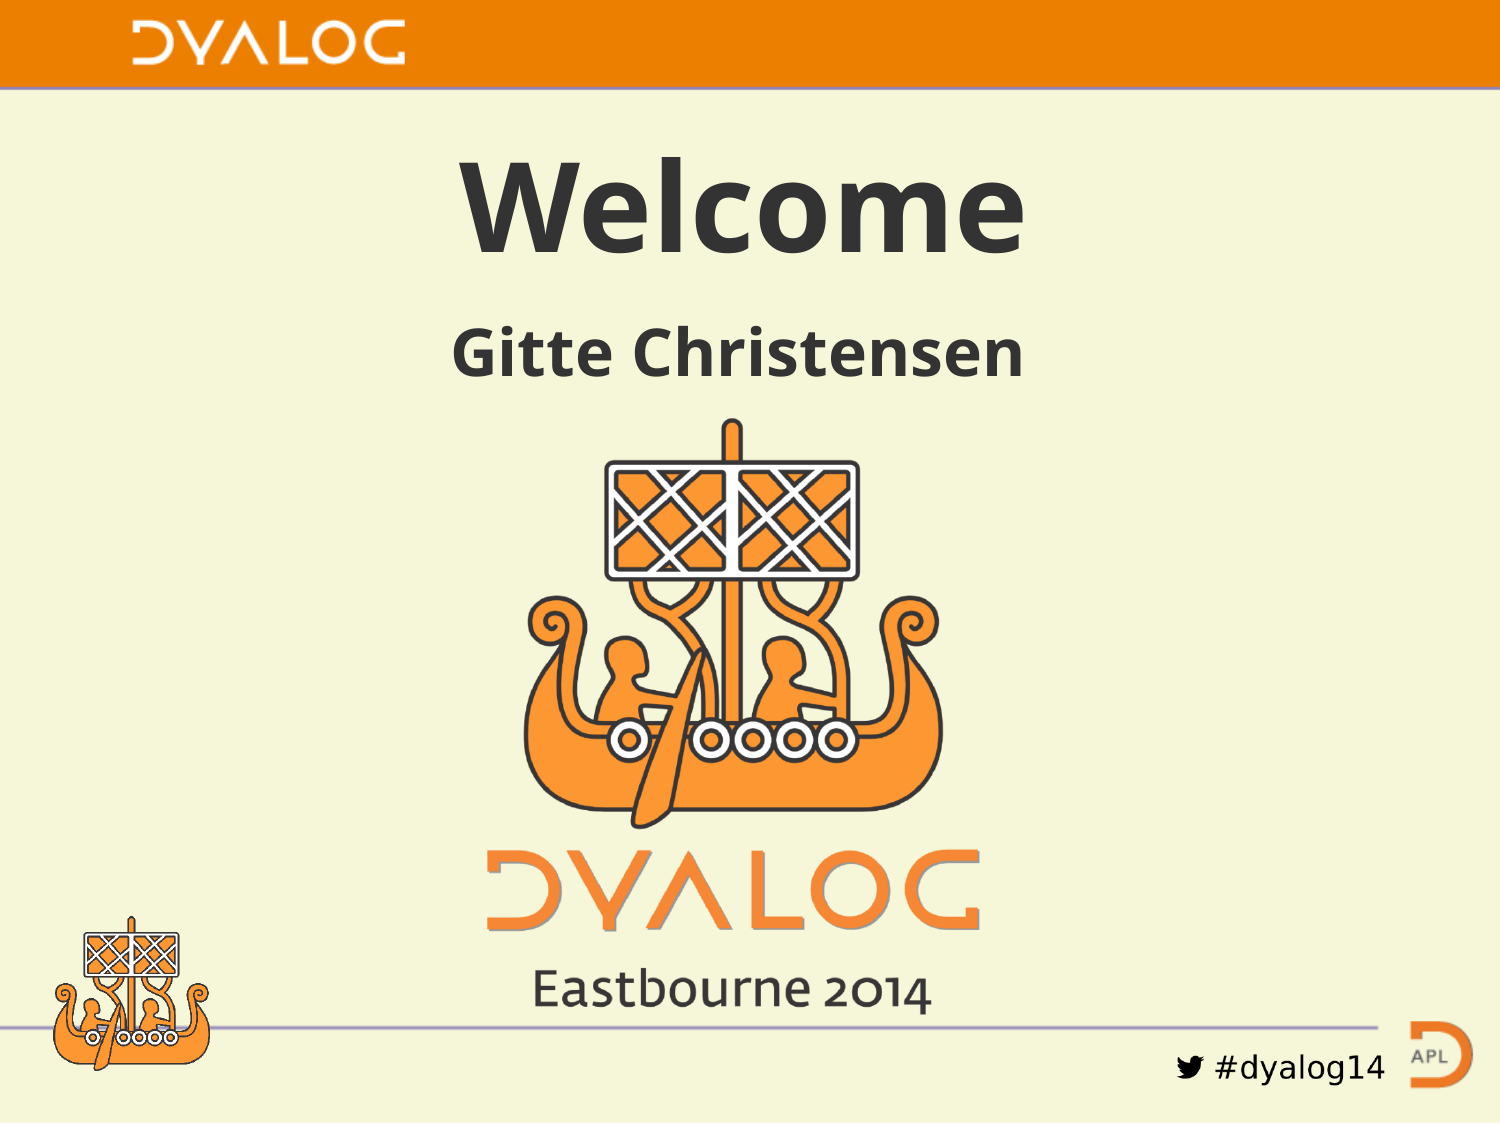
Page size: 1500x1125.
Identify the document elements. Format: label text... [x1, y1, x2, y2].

text_box Welcome [88, 125, 1401, 279]
picture [0, 0, 1500, 1123]
text_box Gitte Christensen [88, 302, 1388, 398]
